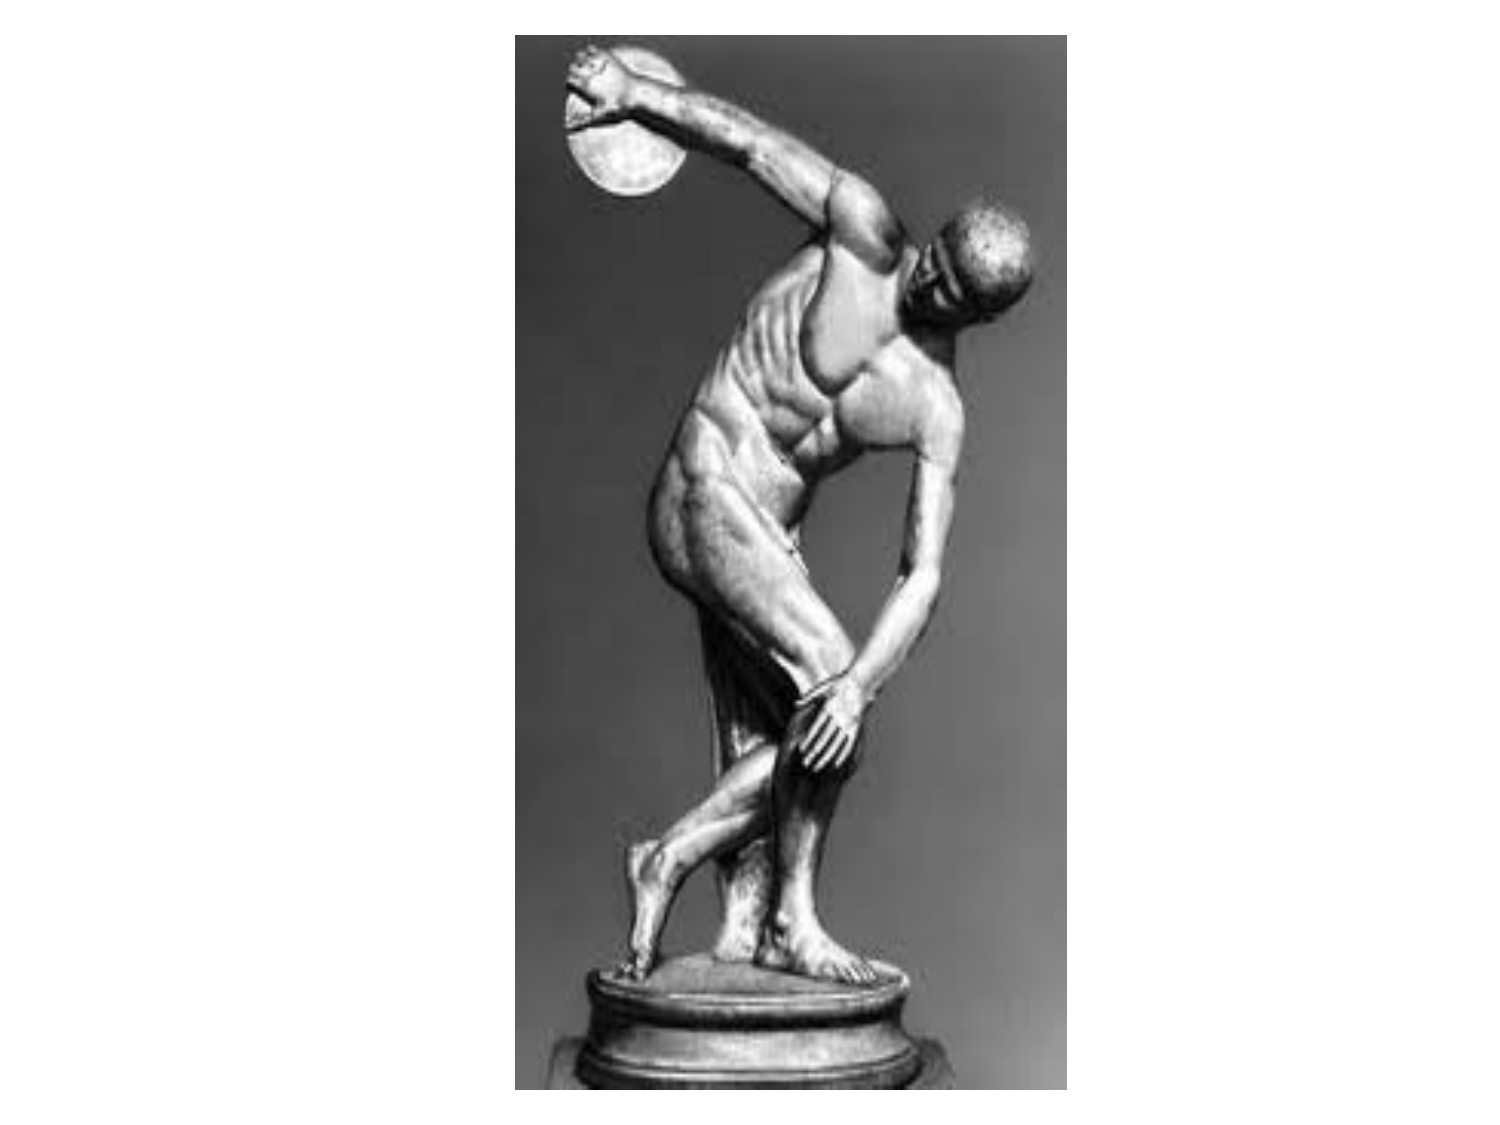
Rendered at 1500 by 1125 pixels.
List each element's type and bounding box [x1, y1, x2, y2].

picture [515, 34, 1067, 1091]
